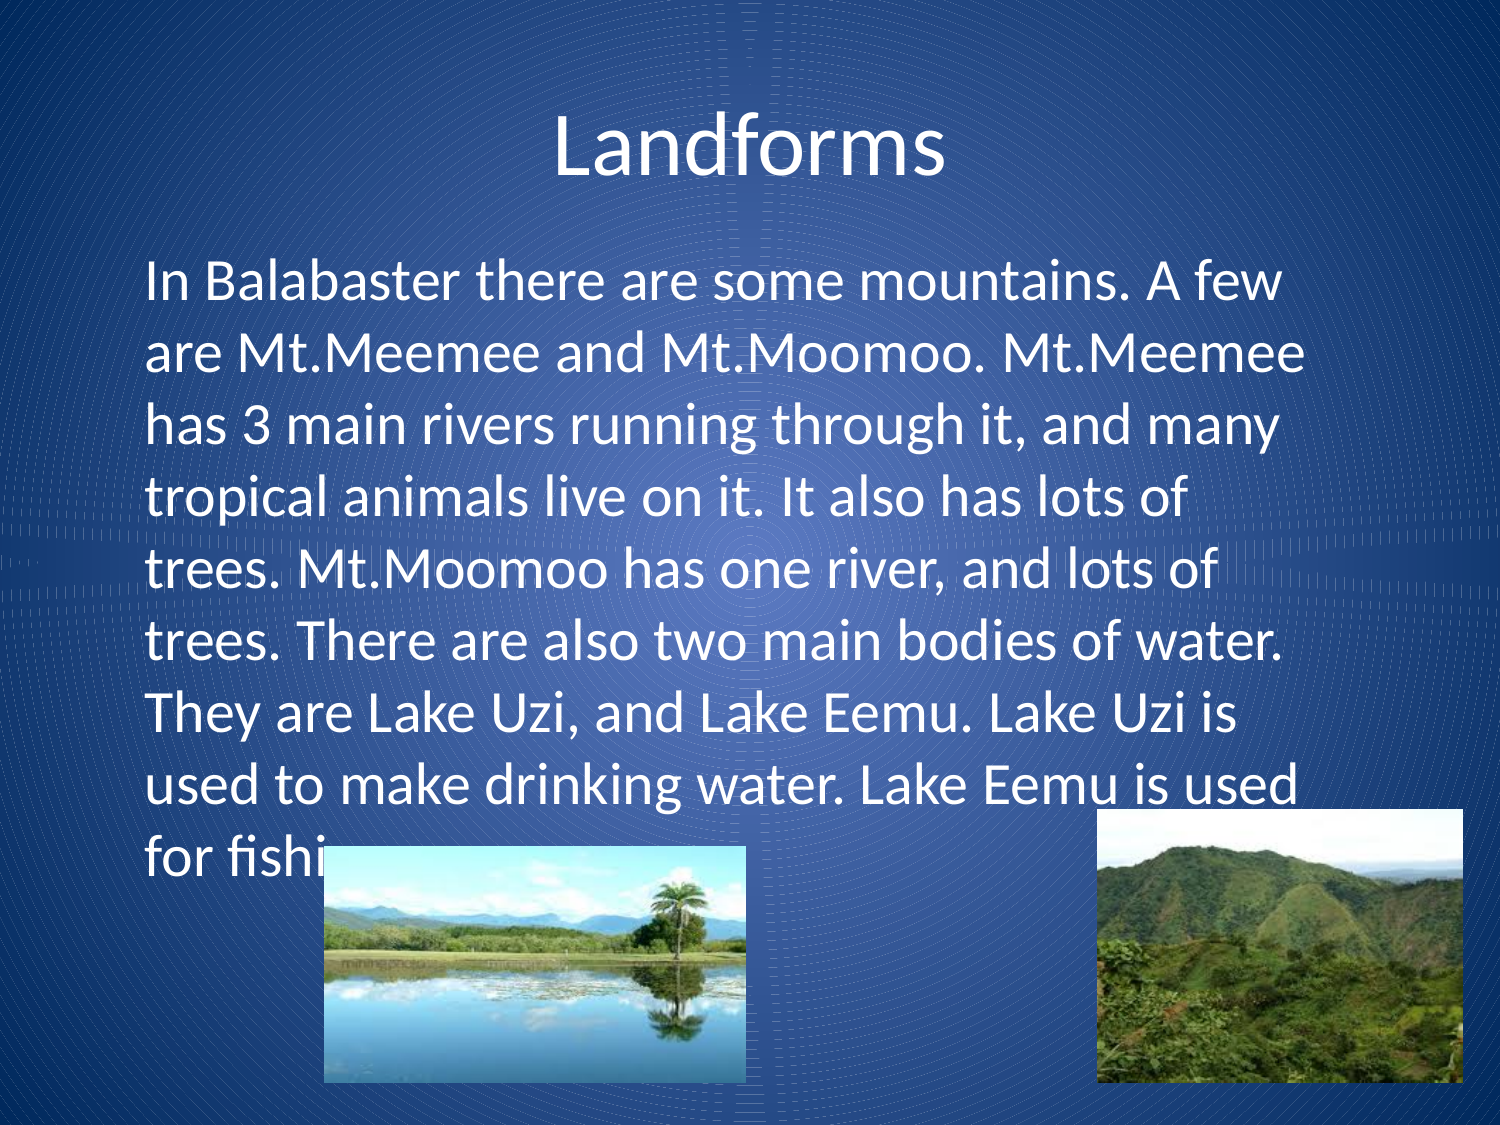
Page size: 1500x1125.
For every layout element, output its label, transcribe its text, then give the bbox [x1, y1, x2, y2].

list In Balabaster there are some mountains. A few are Mt.Meemee and Mt.Moomoo. Mt.Meemee has 3 main rivers running through it, and many tropical animals live on it. It also has lots of trees. Mt.Moomoo has one river, and lots of trees. There are also two main bodies of water. They are Lake Uzi, and Lake Eemu. Lake Uzi is used to make drinking water. Lake Eemu is used for fishing. [75, 232, 1327, 910]
picture [324, 846, 746, 1083]
picture [1097, 809, 1463, 1083]
title Landforms [75, 45, 1425, 233]
